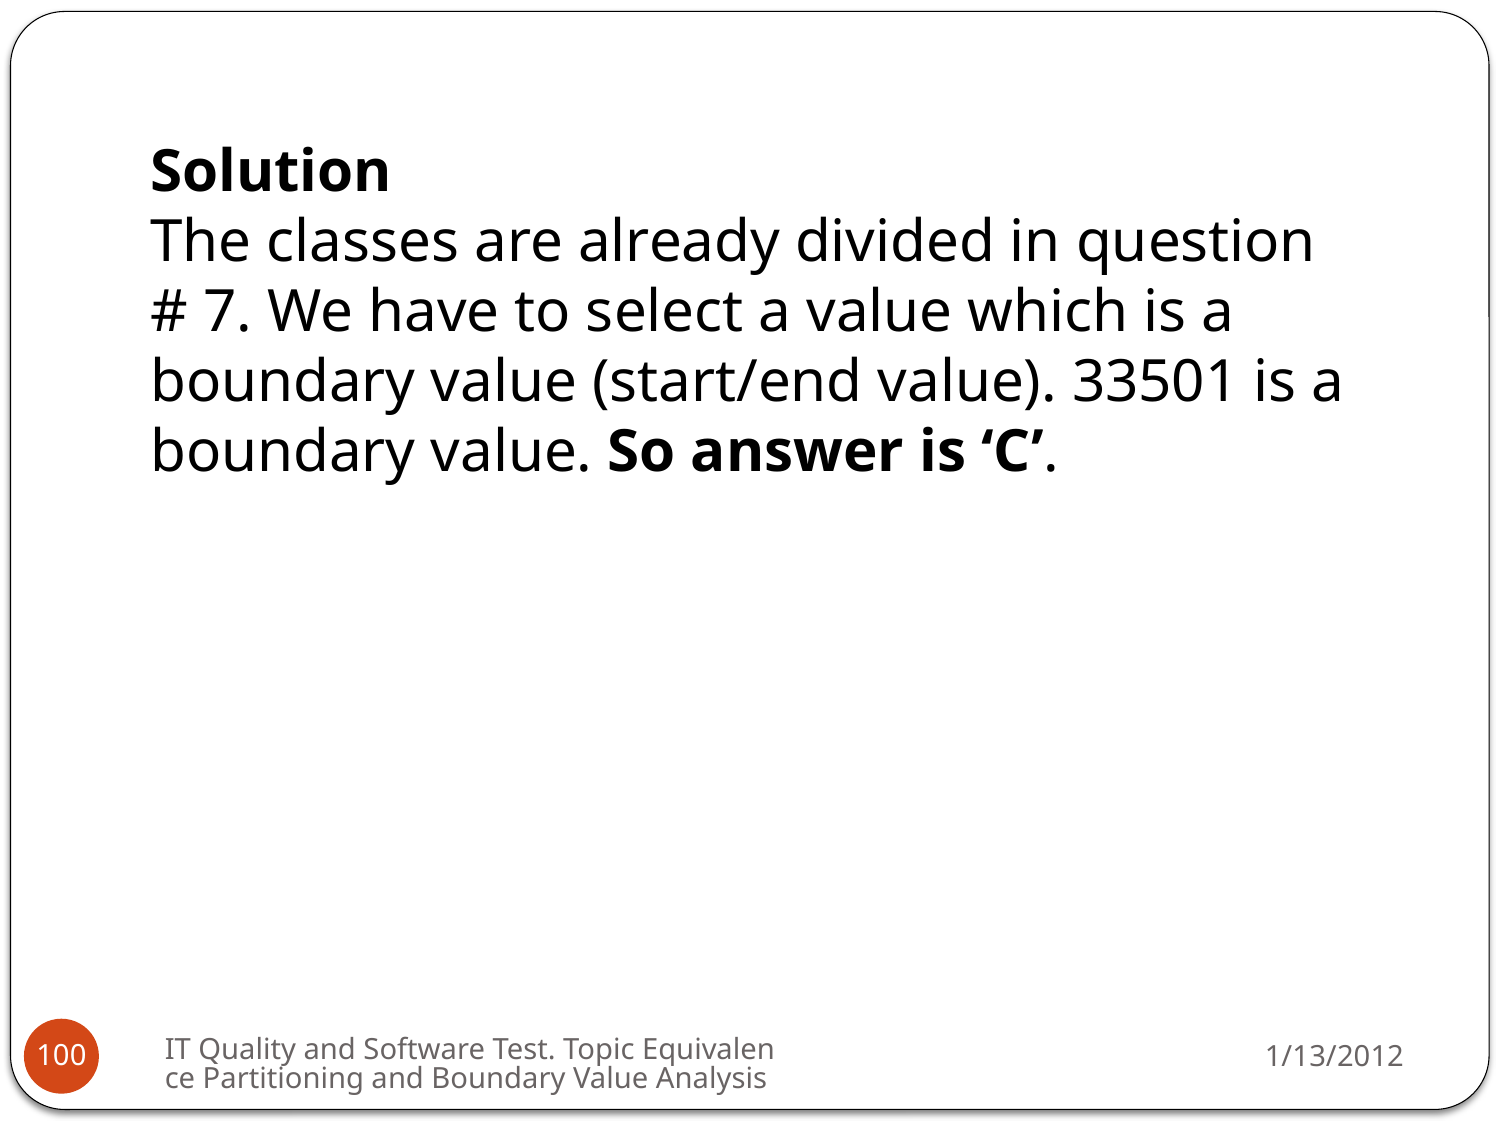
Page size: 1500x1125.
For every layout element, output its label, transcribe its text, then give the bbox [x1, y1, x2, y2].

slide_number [1012, 1015, 1419, 1094]
text_box Solution The classes are already divided in question # 7. We have to select a value which is a boundary value (start/end value). 33501 is a boundary value. So answer is ‘C’. [135, 125, 1365, 491]
footer IT Quality and Software Test. Topic Equivalence Partitioning and Boundary Value Analysis [150, 1012, 800, 1088]
slide_number 100 [23, 1018, 99, 1094]
